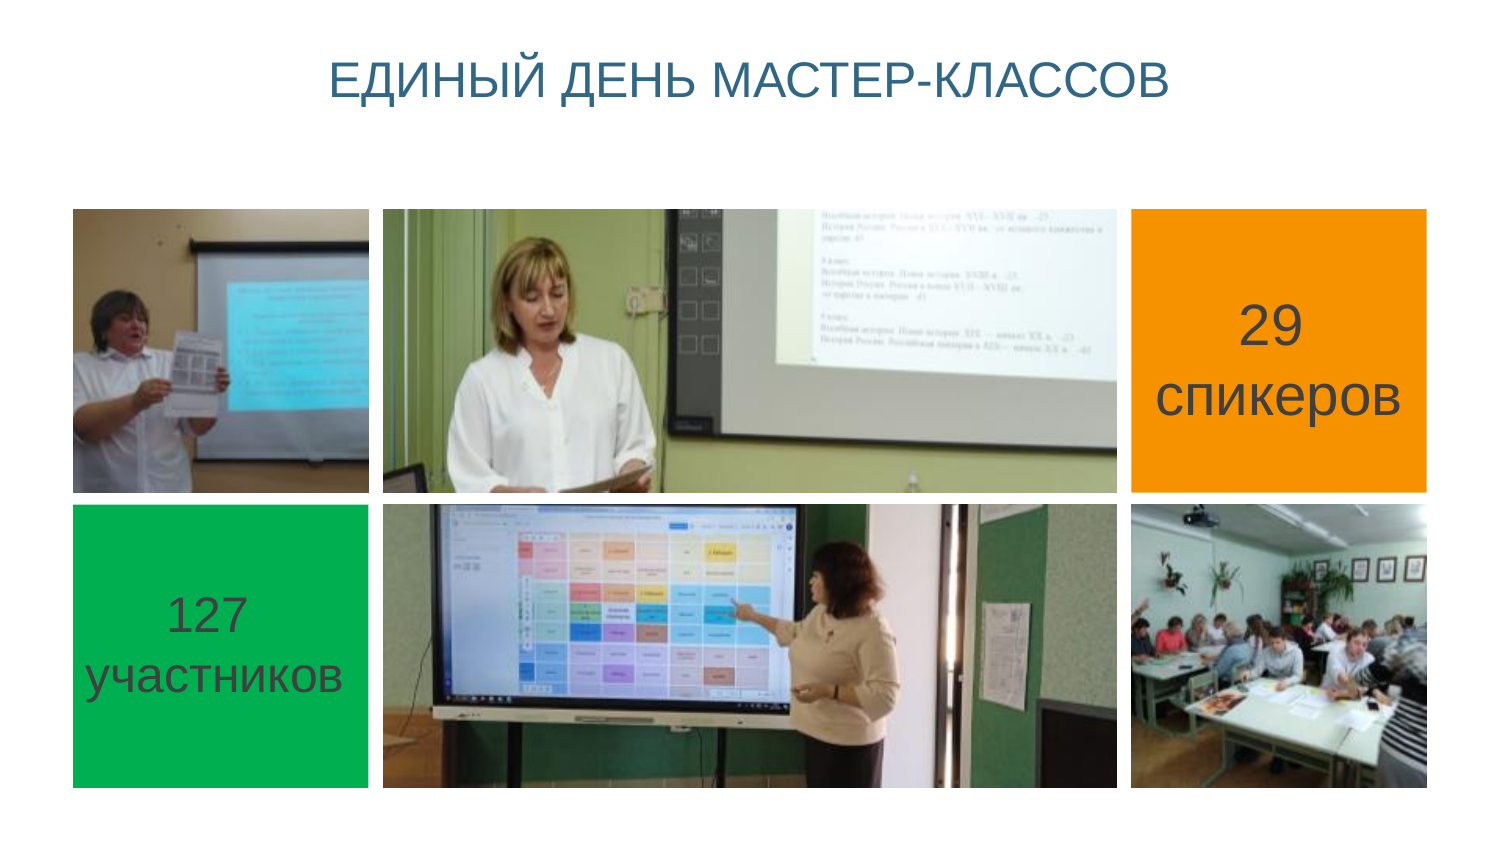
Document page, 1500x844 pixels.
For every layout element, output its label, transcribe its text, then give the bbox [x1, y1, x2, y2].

list ЕДИНЫЙ ДЕНЬ МАСТЕР-КЛАССОВ [0, 29, 1500, 125]
text_box 29 спикеров [1125, 280, 1433, 363]
picture [72, 208, 369, 493]
text_box 127 участников [61, 575, 369, 658]
picture [383, 208, 1117, 493]
picture [383, 504, 1117, 789]
picture [1131, 504, 1427, 789]
